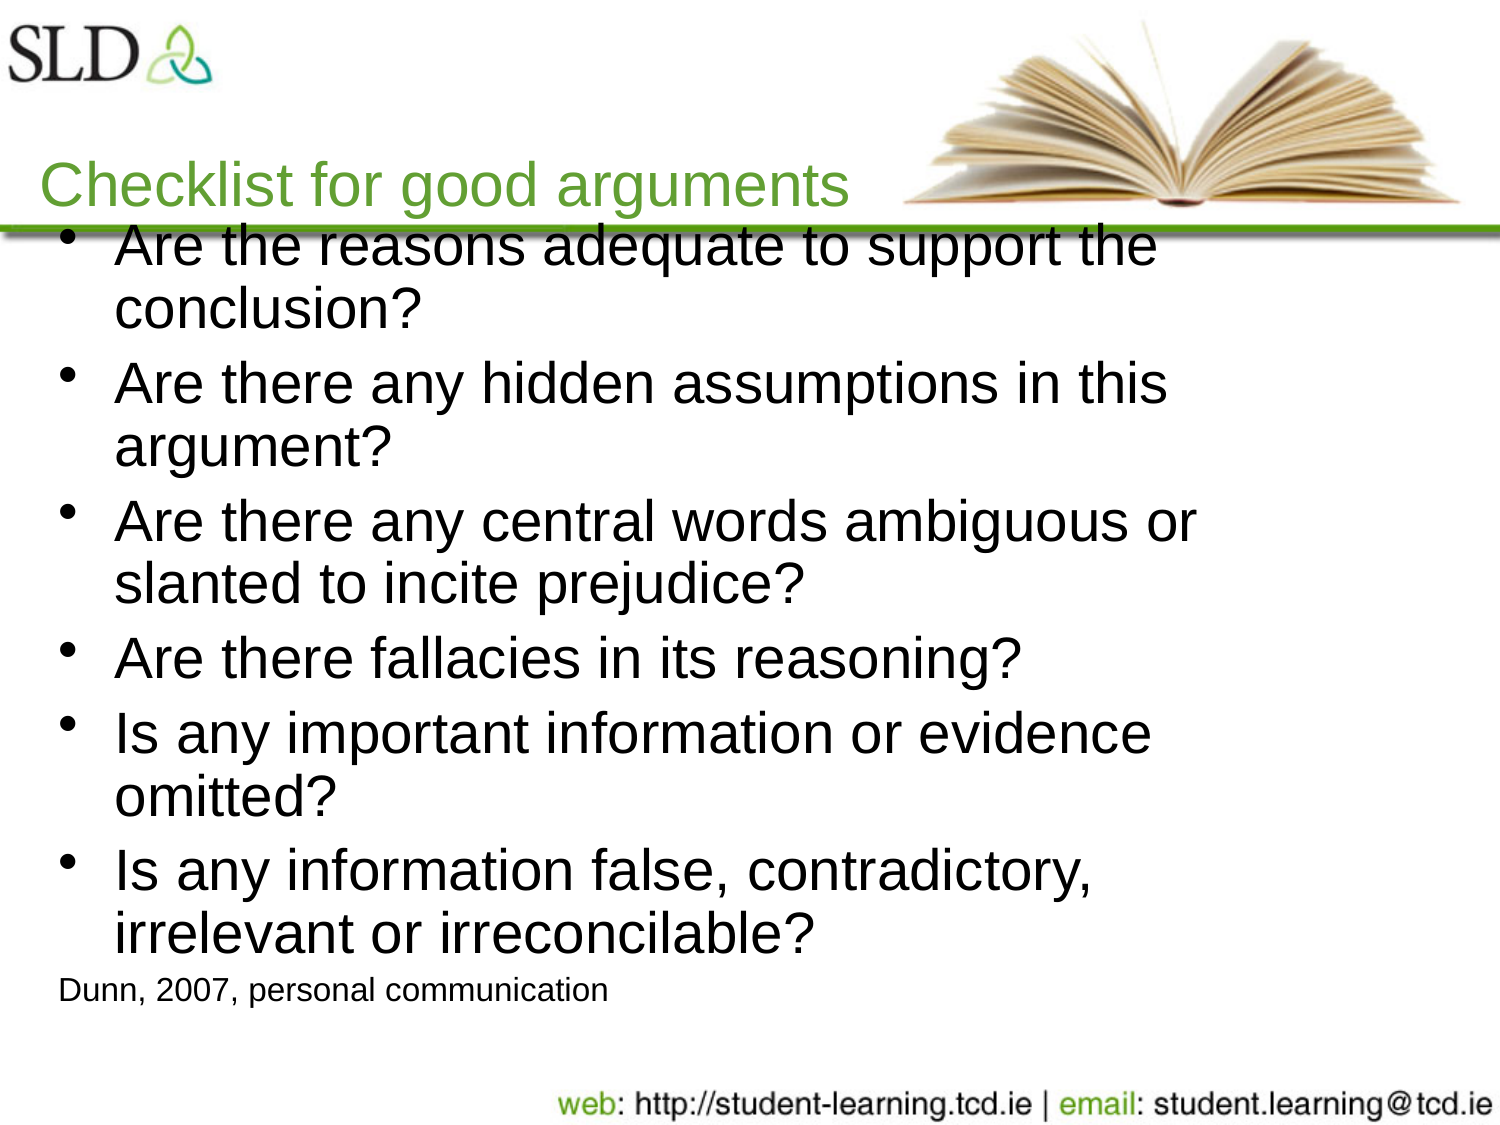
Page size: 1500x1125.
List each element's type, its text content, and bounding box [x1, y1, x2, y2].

title Checklist for good arguments [24, 87, 1376, 276]
picture [0, 0, 1500, 1125]
list Are the reasons adequate to support the conclusion? Are there any hidden assumptions in this argument? Are there any central words ambiguous or slanted to incite prejudice? Are there fallacies in its reasoning? Is any important information or evidence omitted? Is any information false, contradictory, irrelevant or irreconcilable? Dunn, 2007, personal communication [42, 207, 1256, 1048]
